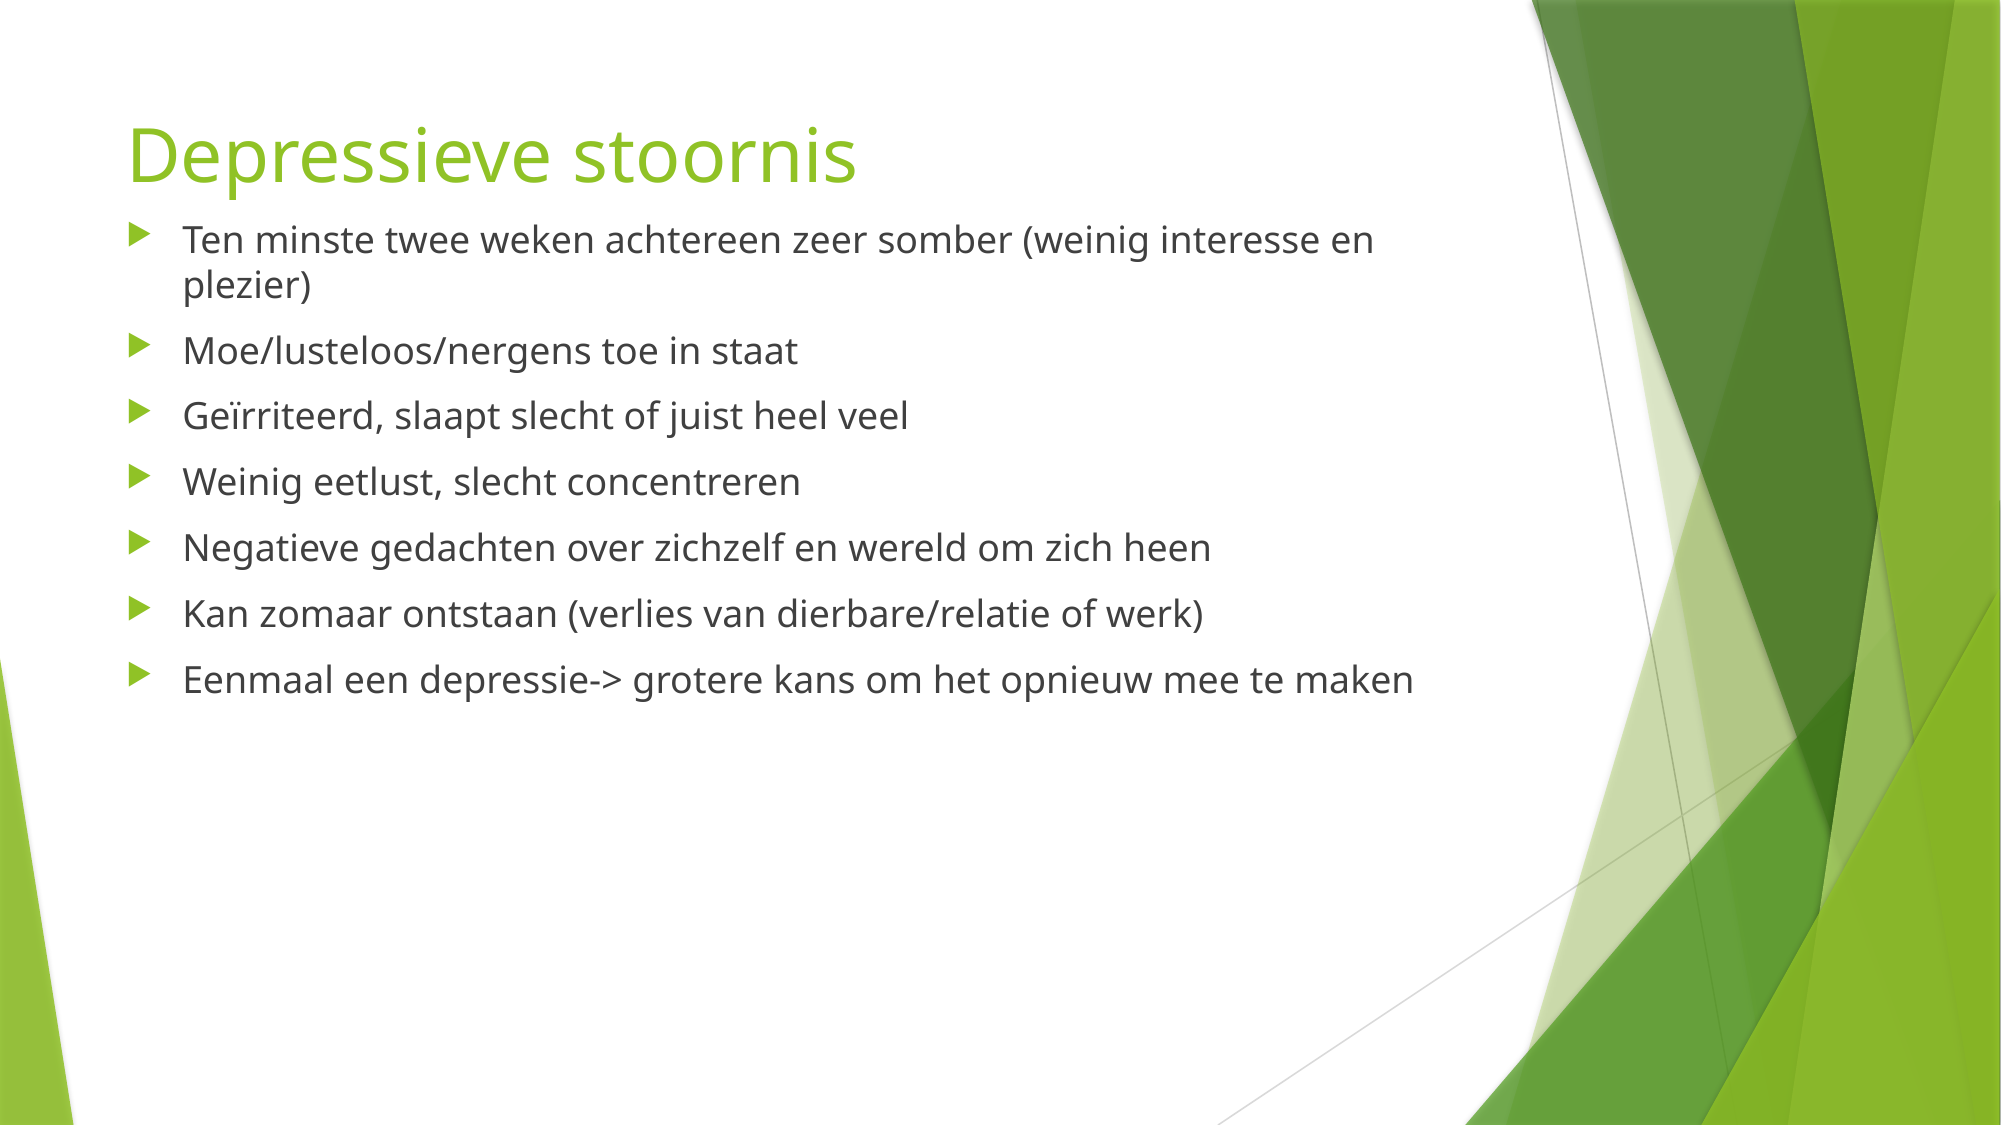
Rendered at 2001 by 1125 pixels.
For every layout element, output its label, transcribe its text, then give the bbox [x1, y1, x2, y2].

list Ten minste twee weken achtereen zeer somber (weinig interesse en plezier) Moe/lusteloos/nergens toe in staat Geïrriteerd, slaapt slecht of juist heel veel Weinig eetlust, slecht concentreren Negatieve gedachten over zichzelf en wereld om zich heen Kan zomaar ontstaan (verlies van dierbare/relatie of werk) Eenmaal een depressie-> grotere kans om het opnieuw mee te maken [111, 208, 1522, 845]
title Depressieve stoornis [111, 99, 1522, 208]
